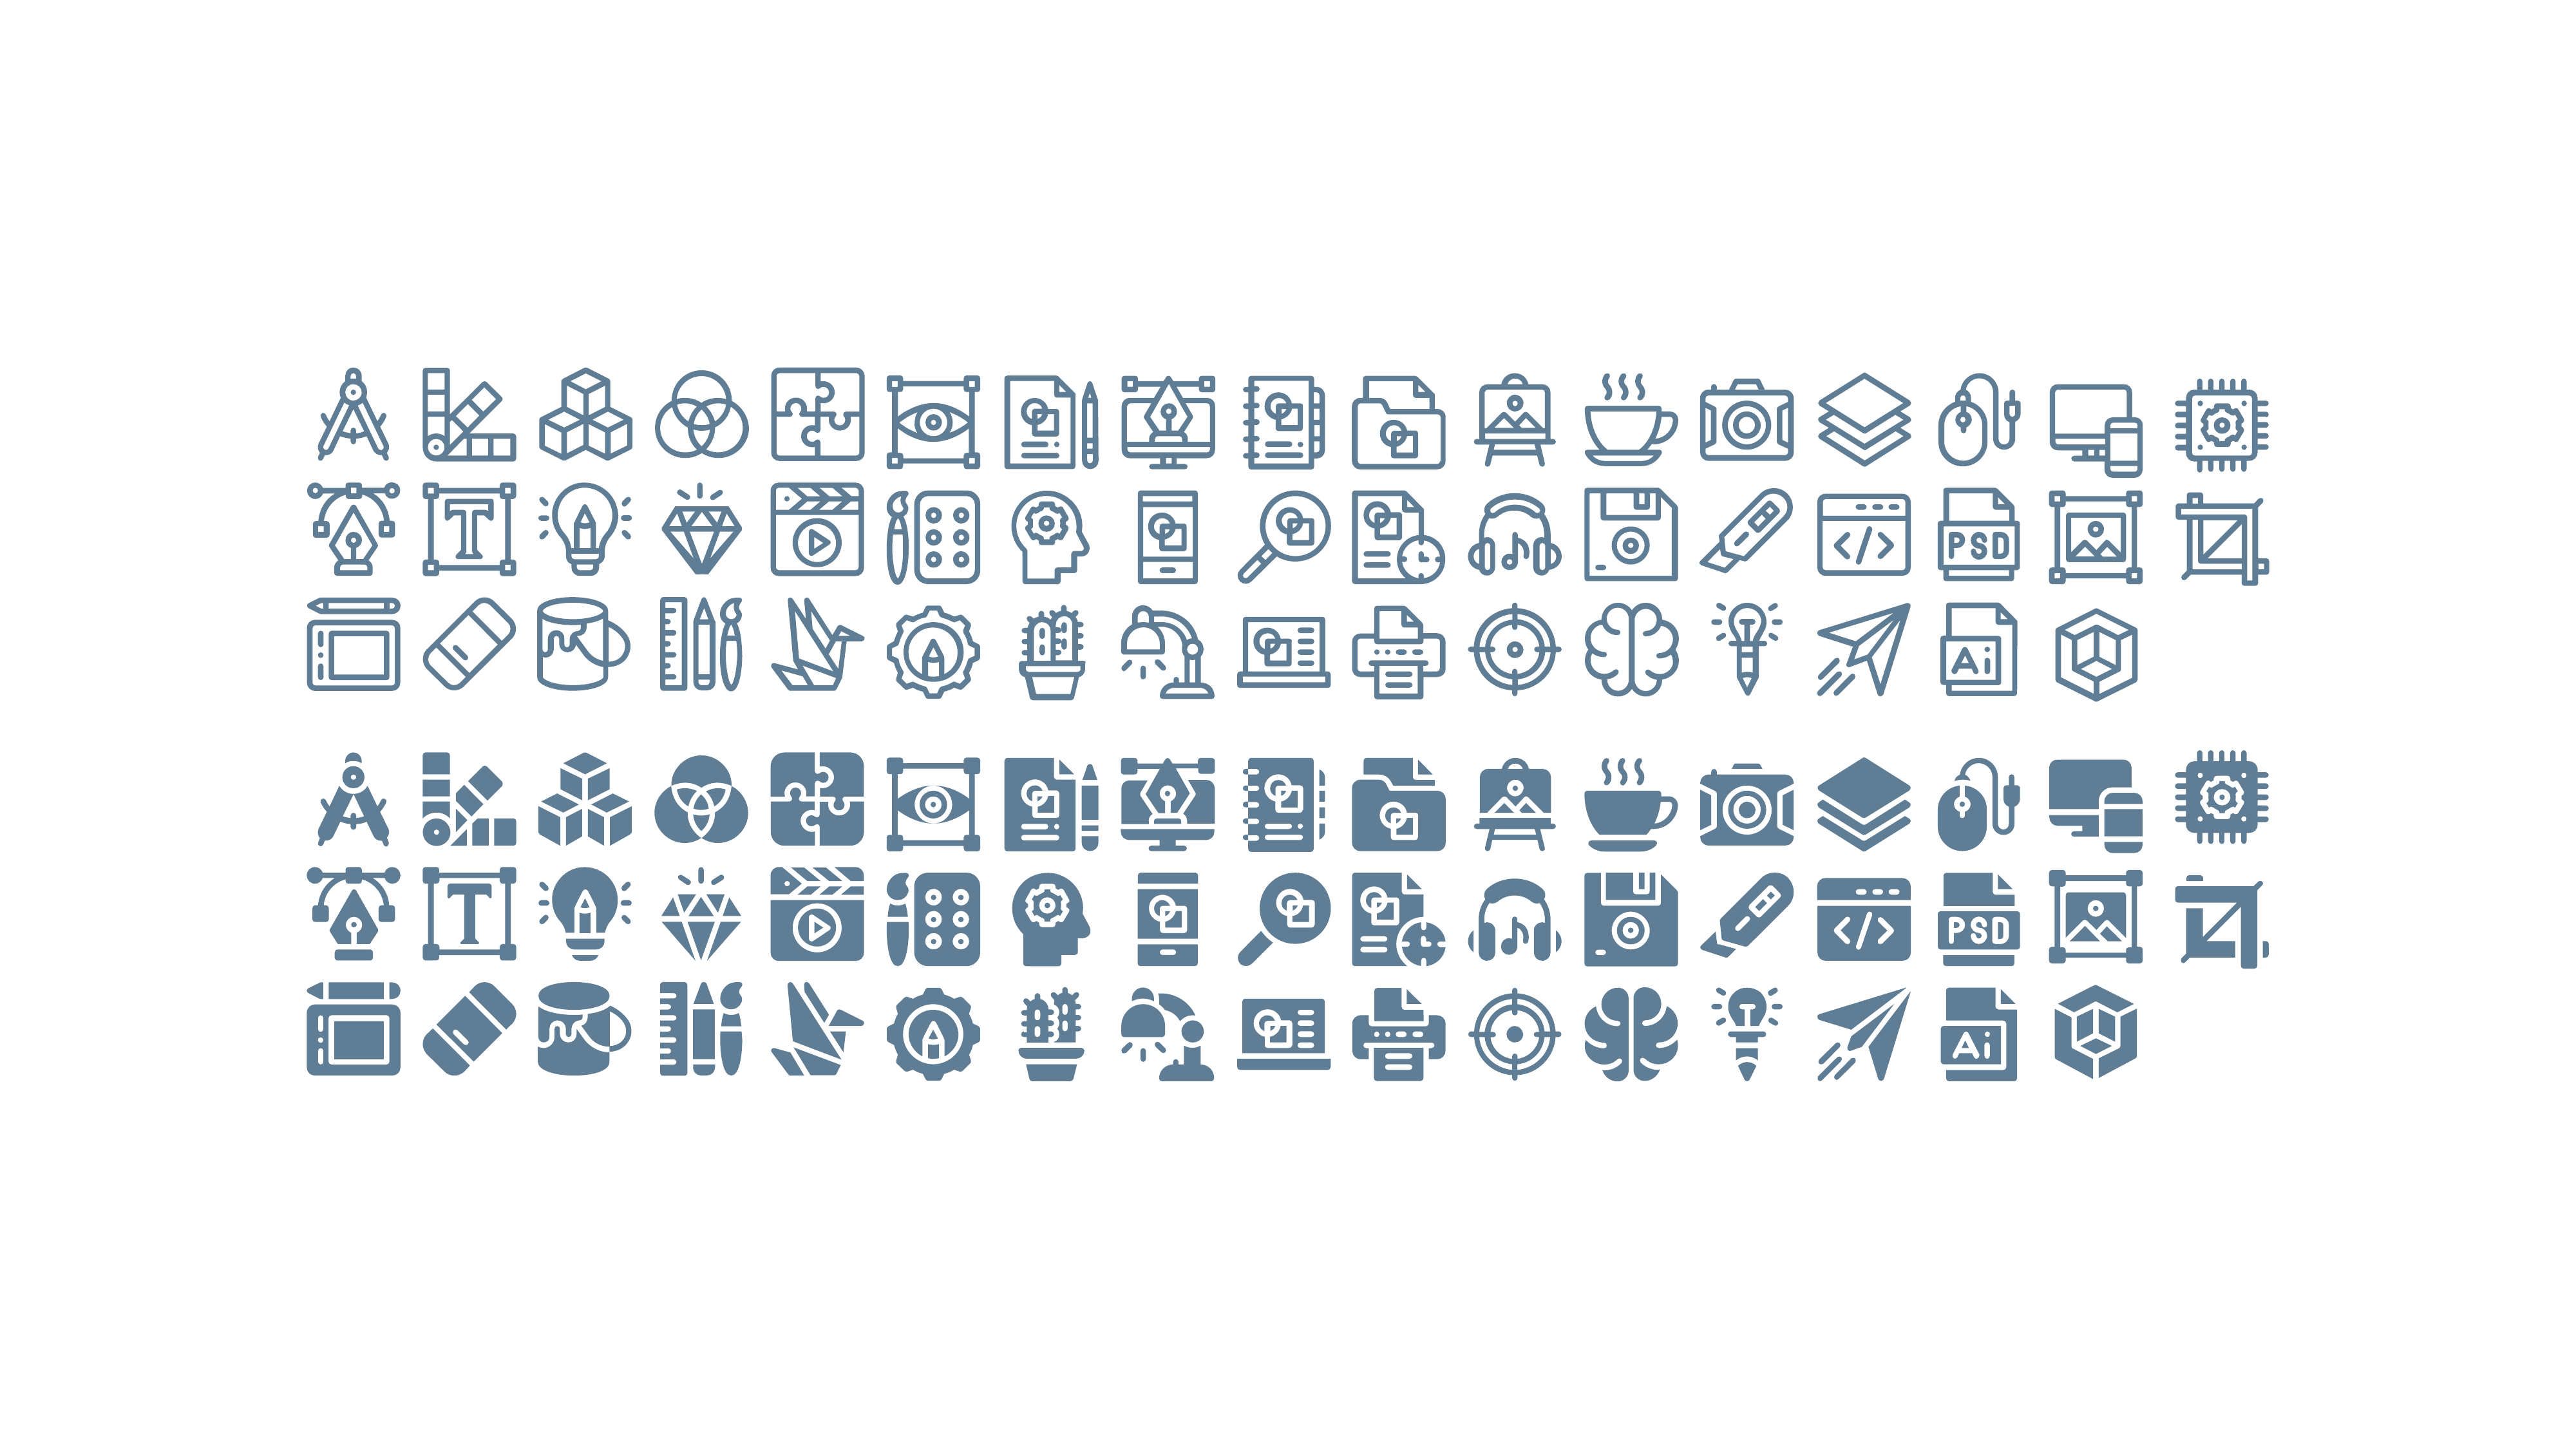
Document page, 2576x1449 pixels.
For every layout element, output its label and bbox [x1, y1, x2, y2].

text_box [307, 367, 2269, 1082]
